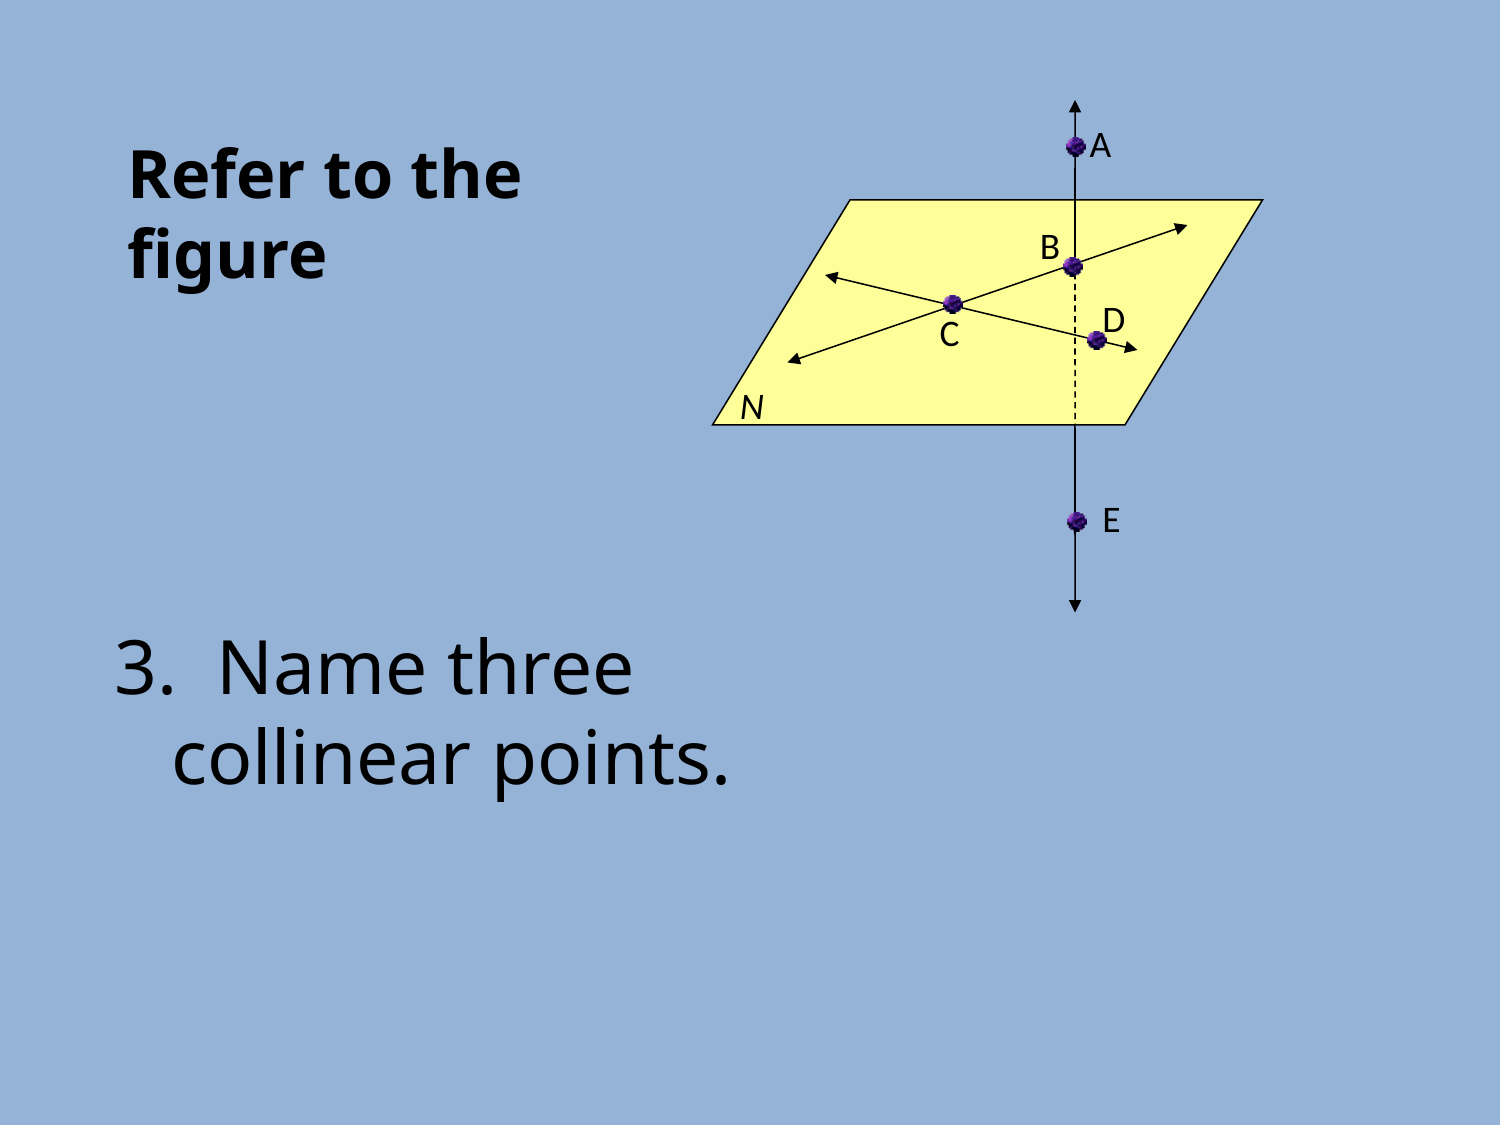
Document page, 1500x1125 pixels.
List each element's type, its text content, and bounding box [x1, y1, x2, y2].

text_box [1068, 541, 1082, 613]
text_box [970, 199, 1263, 344]
picture [1067, 512, 1087, 532]
text_box N [724, 374, 813, 435]
text_box D [1087, 287, 1175, 348]
text_box B [1024, 214, 1113, 275]
text_box 3. Name three collinear points. [99, 612, 900, 864]
picture [1066, 137, 1086, 157]
text_box [1123, 348, 1138, 354]
picture [1087, 330, 1107, 351]
text_box [1068, 99, 1082, 113]
text_box [787, 315, 924, 365]
text_box A [1074, 112, 1163, 173]
text_box E [1087, 487, 1175, 548]
picture [943, 295, 963, 315]
text_box C [924, 301, 1013, 362]
text_box [712, 406, 724, 425]
text_box [743, 199, 1172, 425]
text_box [1113, 223, 1188, 251]
picture [1062, 257, 1083, 277]
text_box Refer to the figure [112, 124, 613, 300]
text_box [825, 271, 934, 301]
